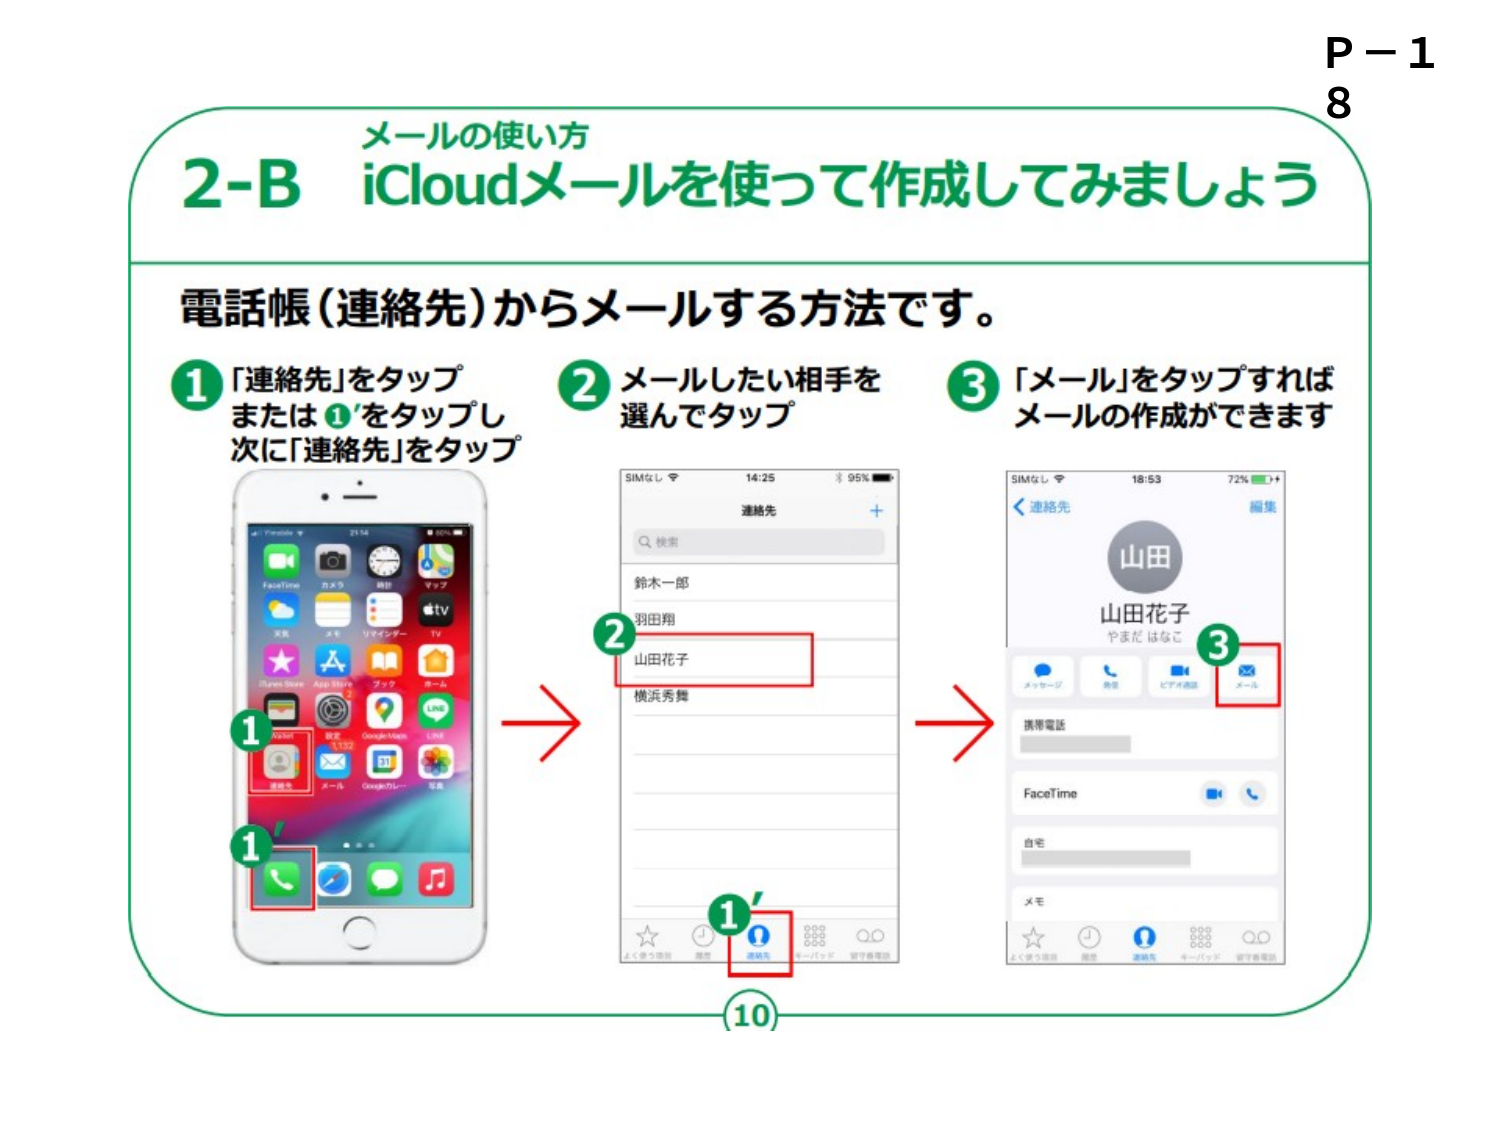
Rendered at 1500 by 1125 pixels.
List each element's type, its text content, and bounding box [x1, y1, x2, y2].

title Ｐ－１８ [1316, 24, 1451, 215]
picture [127, 106, 1373, 1031]
